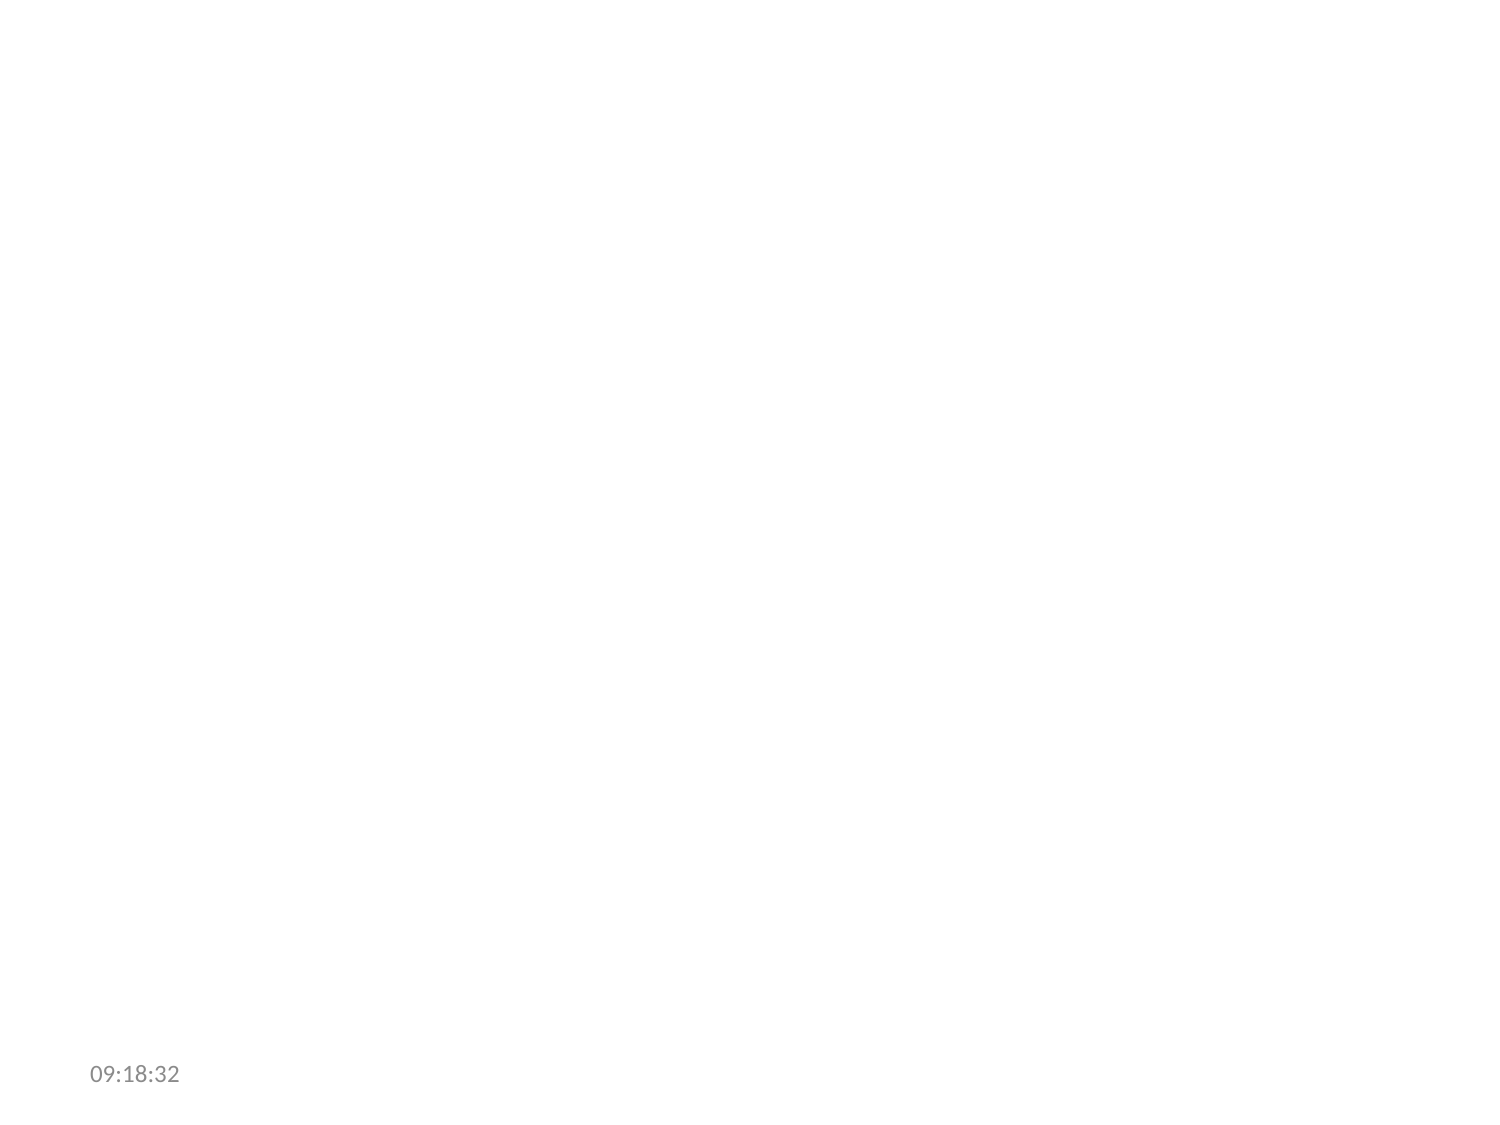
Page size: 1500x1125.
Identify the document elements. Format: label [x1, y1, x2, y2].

slide_number [75, 1042, 425, 1103]
